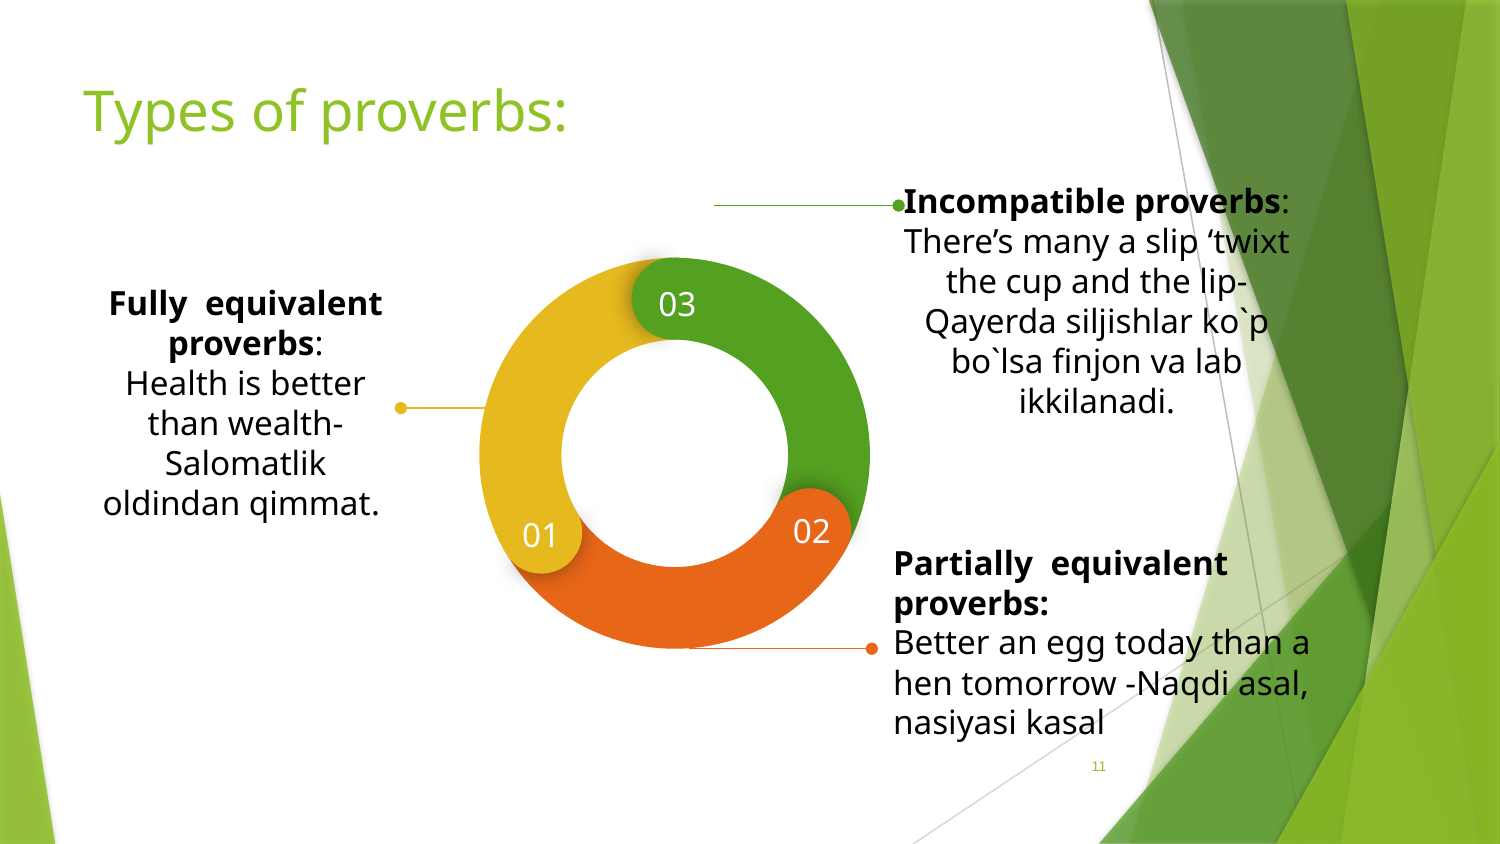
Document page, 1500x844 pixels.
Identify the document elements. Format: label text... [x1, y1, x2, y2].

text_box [688, 536, 1333, 747]
title Types of proverbs: [83, 75, 1141, 238]
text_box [93, 305, 470, 500]
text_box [475, 254, 874, 653]
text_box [713, 184, 1299, 417]
slide_number 11 [1056, 755, 1141, 789]
